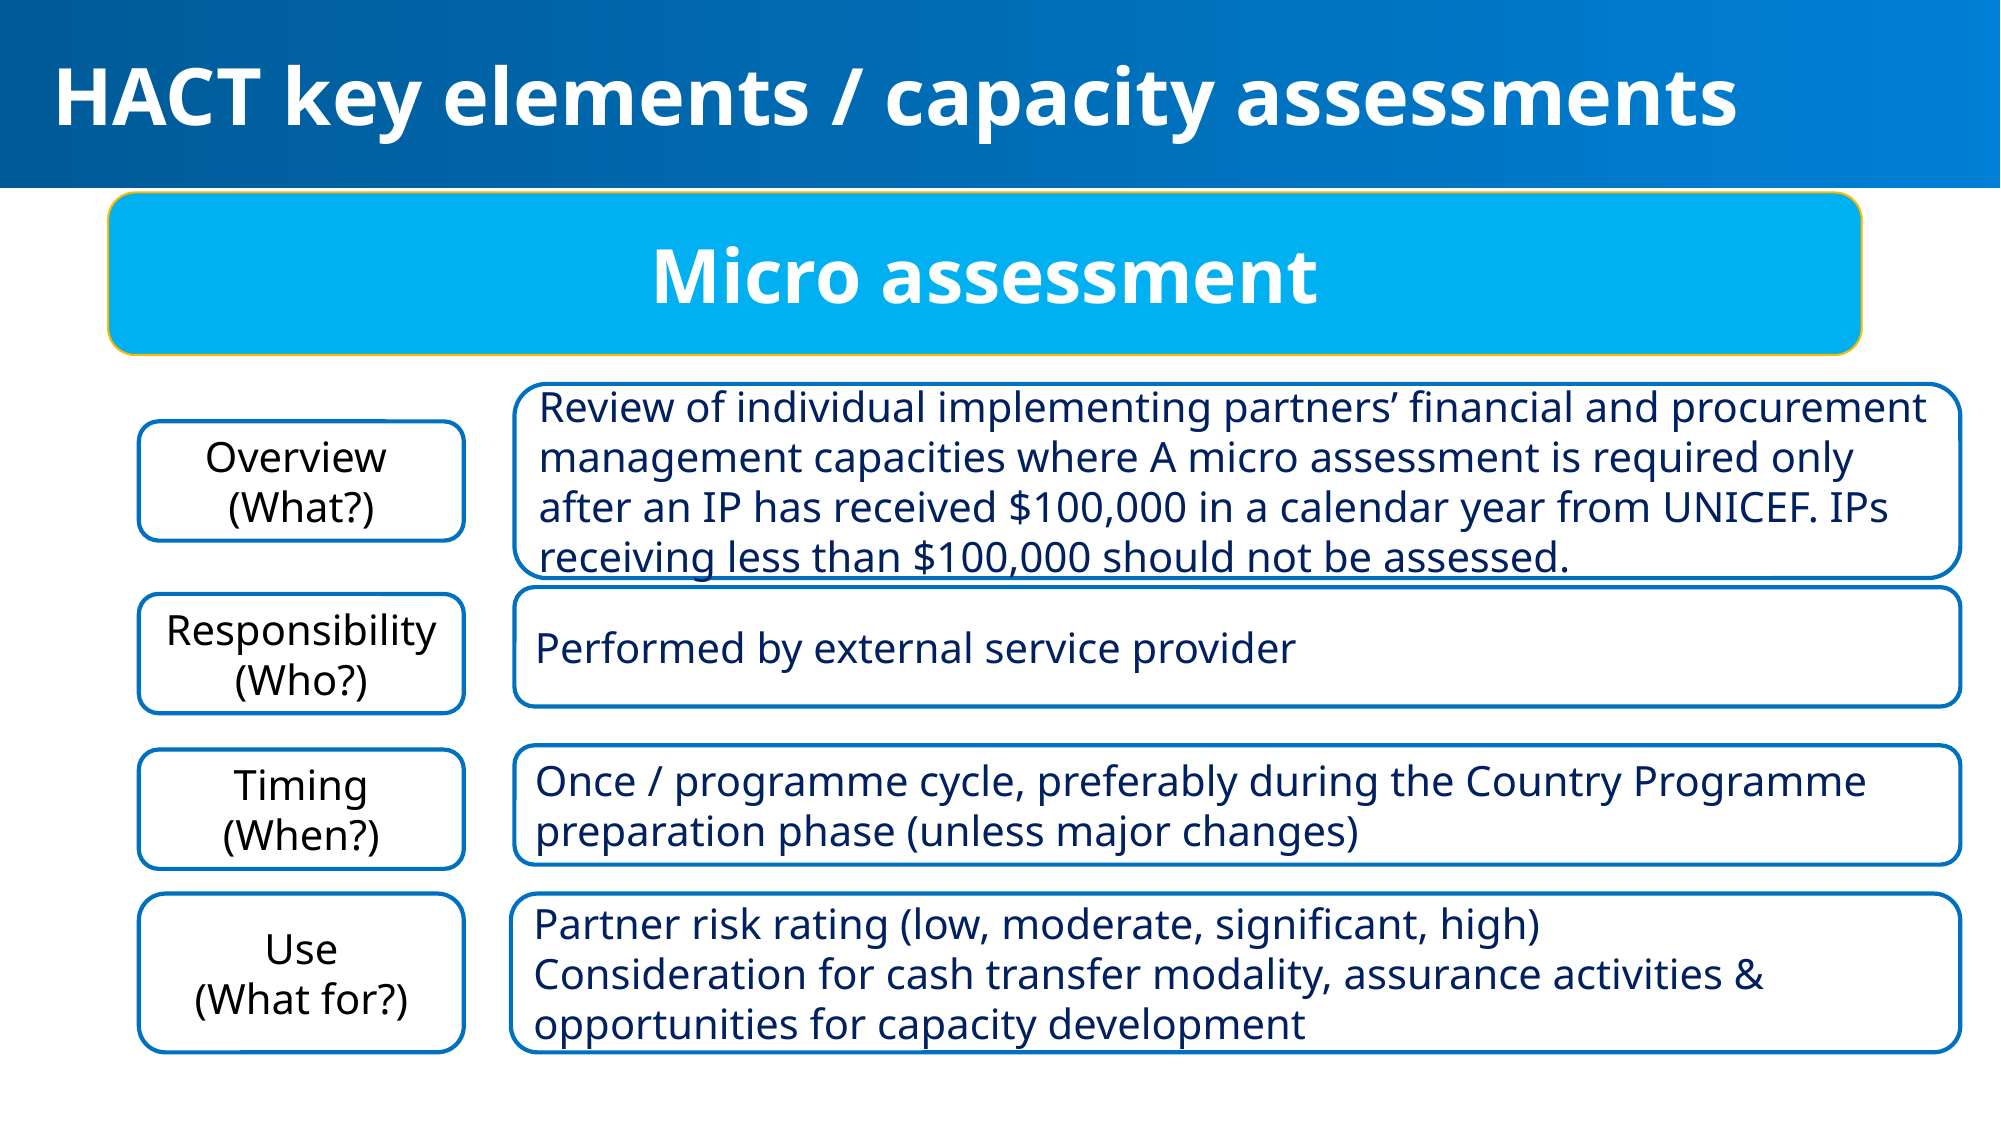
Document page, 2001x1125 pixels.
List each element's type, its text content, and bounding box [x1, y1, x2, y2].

text_box Micro assessment [107, 191, 1863, 357]
text_box Timing (When?) [136, 747, 466, 871]
text_box Responsibility (Who?) [136, 591, 466, 716]
title HACT key elements / capacity assessments [0, 0, 2000, 191]
text_box Once / programme cycle, preferably during the Country Programme preparation phase (unless major changes) [512, 743, 1963, 867]
text_box Partner risk rating (low, moderate, significant, high) Consideration for cash transfer modality, assurance activities & opportunities for capacity development [508, 891, 1963, 1055]
text_box Use (What for?) [136, 891, 466, 1055]
text_box Performed by external service provider [512, 585, 1963, 709]
text_box Review of individual implementing partners’ financial and procurement management capacities where A micro assessment is required only after an IP has received $100,000 in a calendar year from UNICEF. IPs receiving less than $100,000 should not be assessed. [512, 381, 1963, 581]
text_box Overview (What?) [136, 419, 466, 543]
